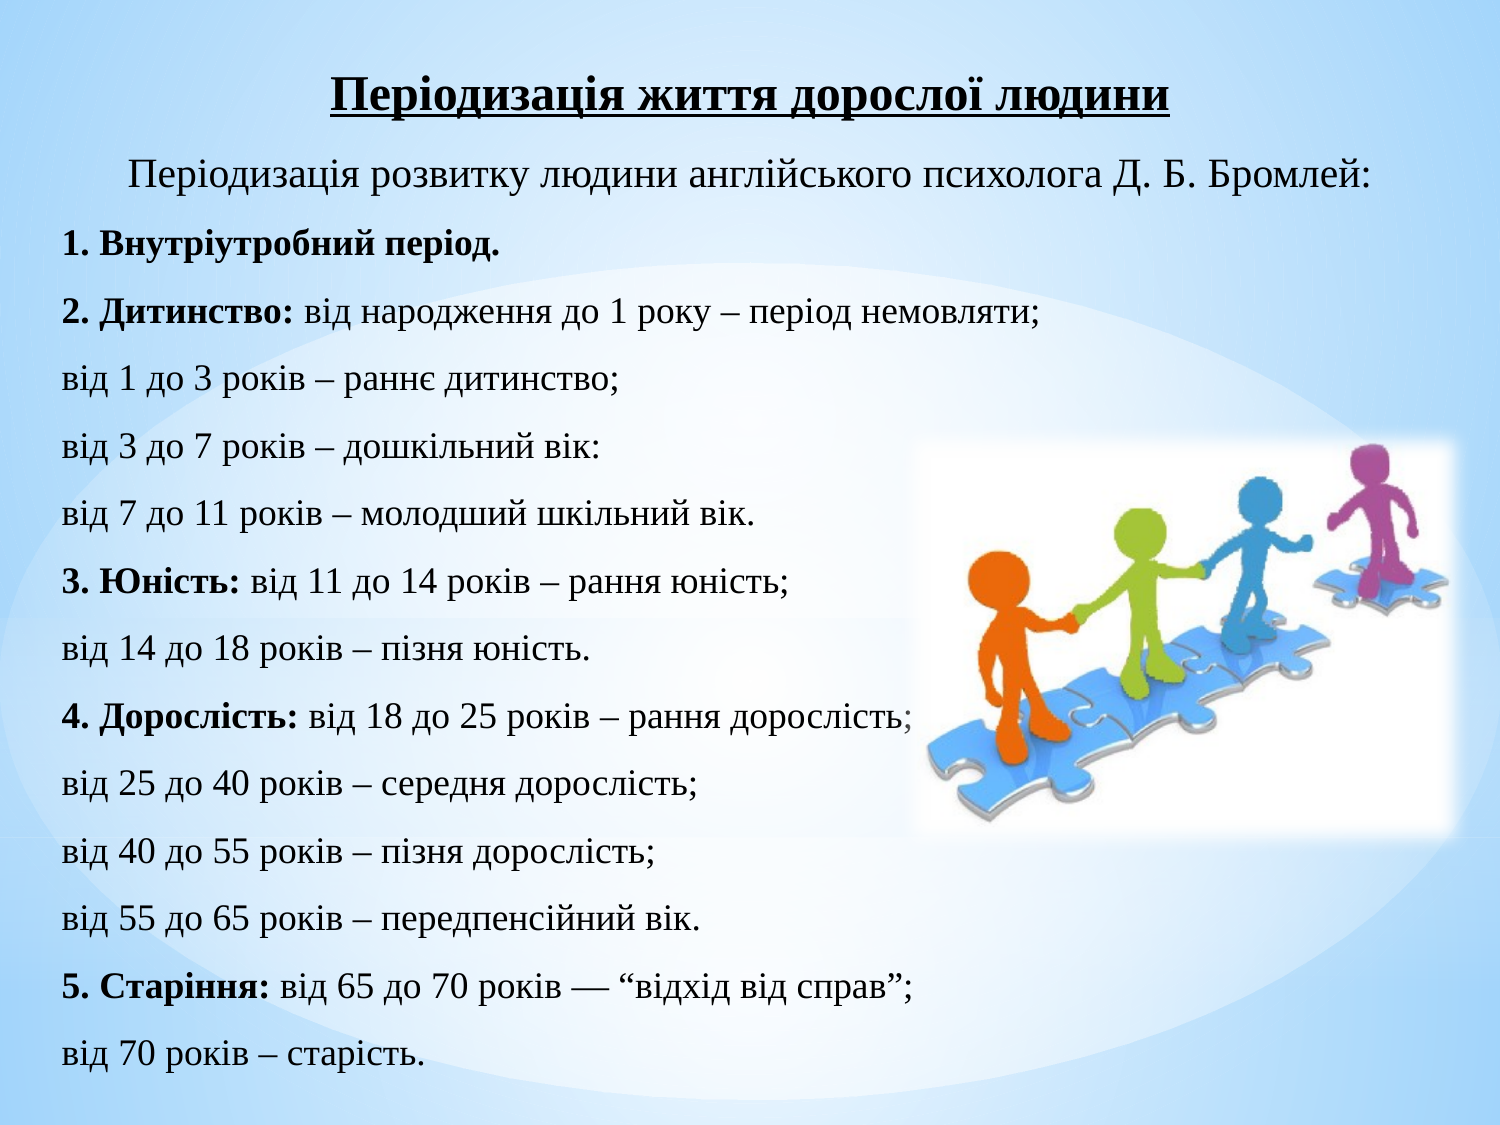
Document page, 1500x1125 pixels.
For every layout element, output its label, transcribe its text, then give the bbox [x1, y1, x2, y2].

picture [894, 421, 1473, 856]
text_box Періодизація життя дорослої людини Періодизація розвитку людини англійського психолога Д. Б. Бромлей: 1. Внутріутробний період. 2. Дитинство: від народження до 1 року – період немовляти; від 1 до 3 років – раннє дитинство; від 3 до 7 років – дошкільний вік: від 7 до 11 років – молодший шкільний вік. 3. Юність: від 11 до 14 років – рання юність; від 14 до 18 років – пізня юність. 4. Дорослість: від 18 до 25 років – рання дорослість; від 25 до 40 років – середня дорослість; від 40 до 55 років – пізня дорослість; від 55 до 65 років – передпенсійний вік. 5. Старіння: від 65 до 70 років — “відхід від справ”; від 70 років – старість. [46, 23, 1454, 1081]
